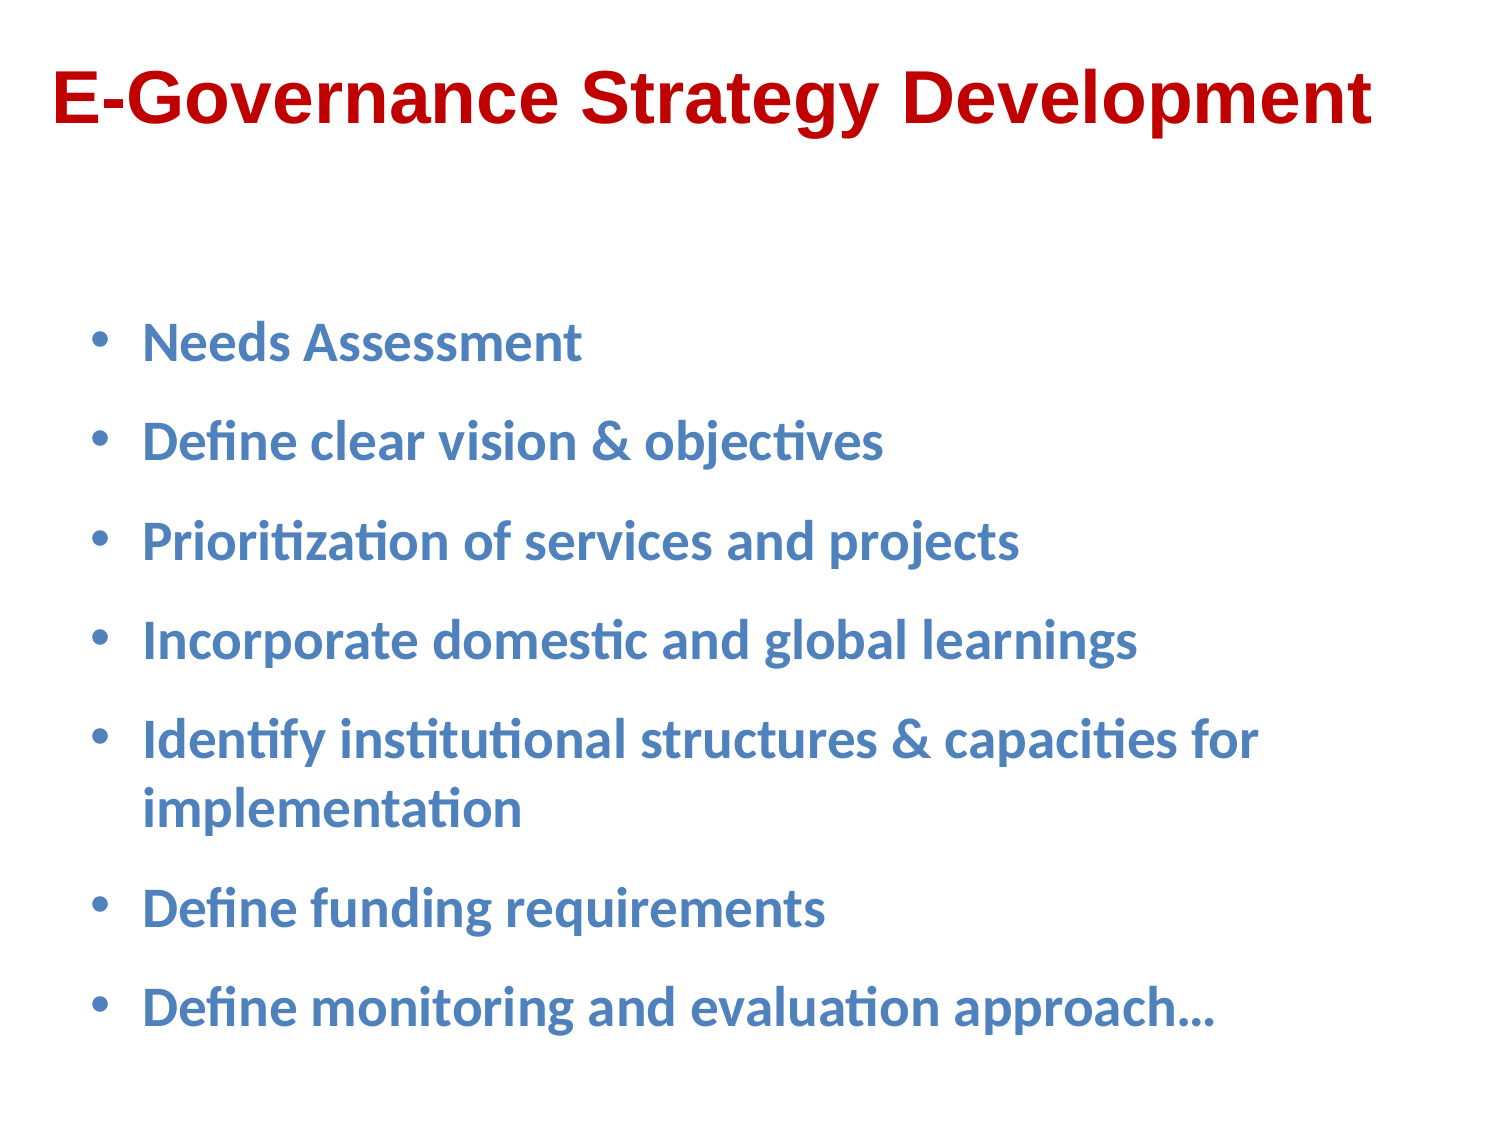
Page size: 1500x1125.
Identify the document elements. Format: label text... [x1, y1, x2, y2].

list Needs Assessment Define clear vision & objectives Prioritization of services and projects Incorporate domestic and global learnings Identify institutional structures & capacities for implementation Define funding requirements Define monitoring and evaluation approach… [75, 212, 1425, 1050]
title E-Governance Strategy Development [0, 45, 1425, 233]
